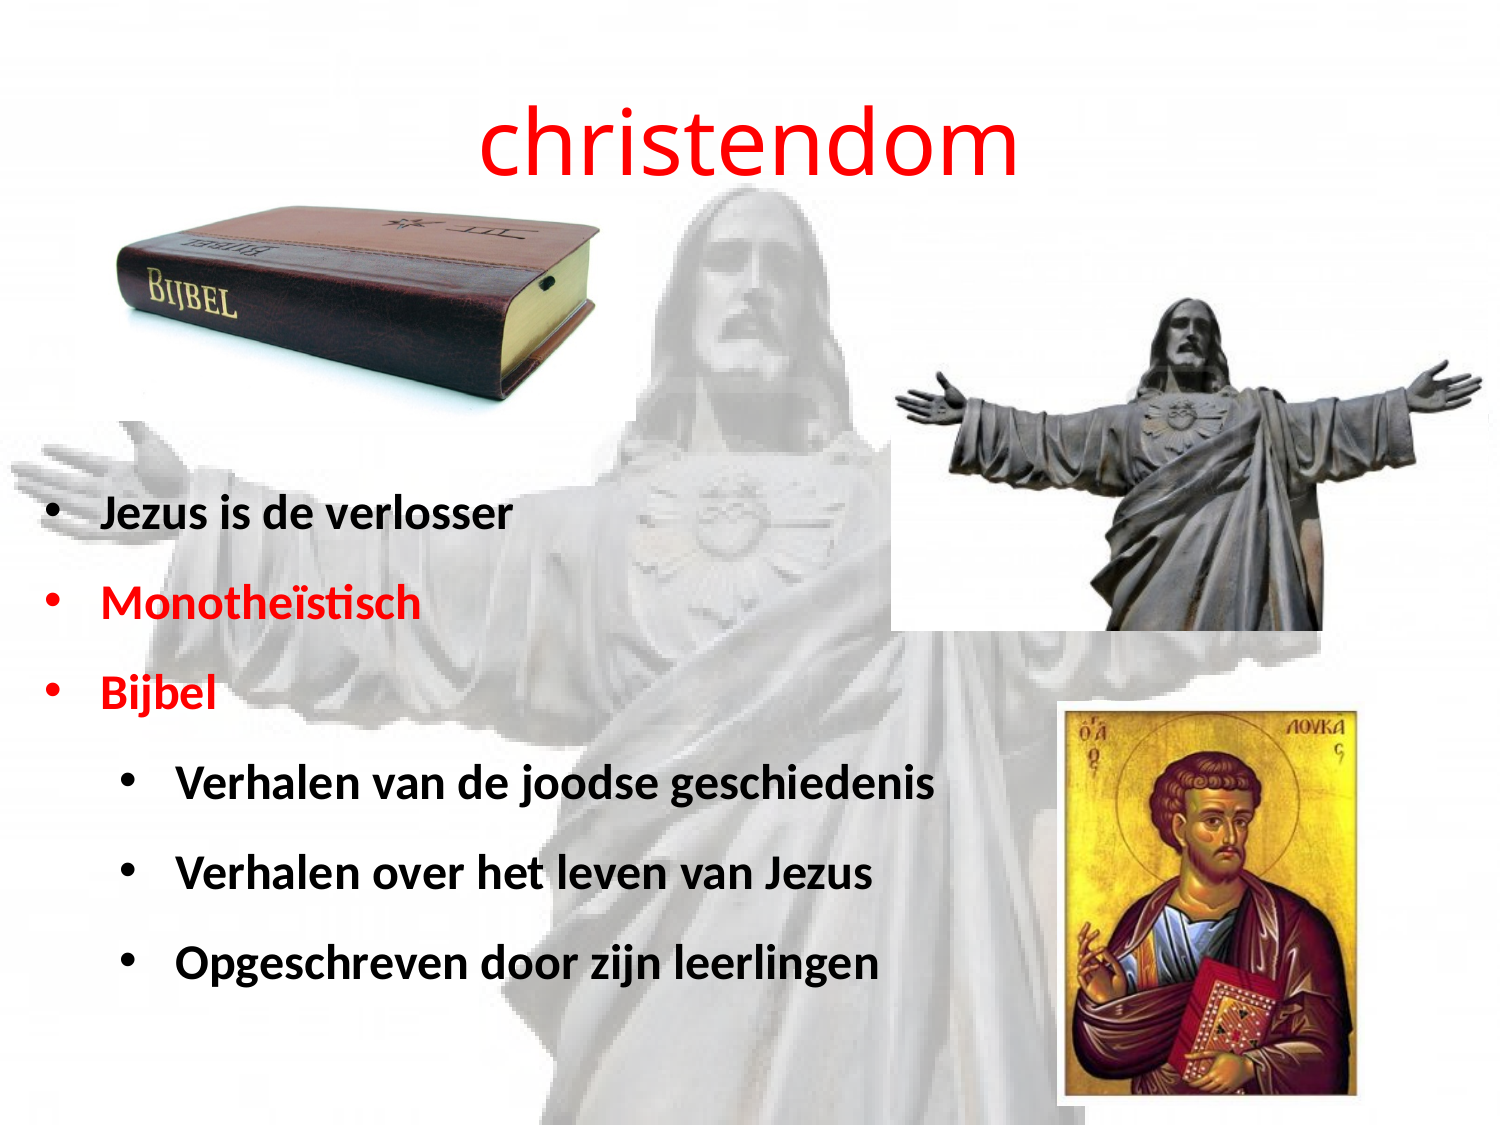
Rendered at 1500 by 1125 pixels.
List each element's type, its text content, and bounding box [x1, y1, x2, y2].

picture [1057, 701, 1365, 1107]
title christendom [75, 45, 1425, 233]
text_box Jezus is de verlosser Monotheïstisch Bijbel Verhalen van de joodse geschiedenis Verhalen over het leven van Jezus Opgeschreven door zijn leerlingen [29, 441, 1152, 997]
picture [74, 195, 637, 421]
picture [891, 232, 1488, 631]
